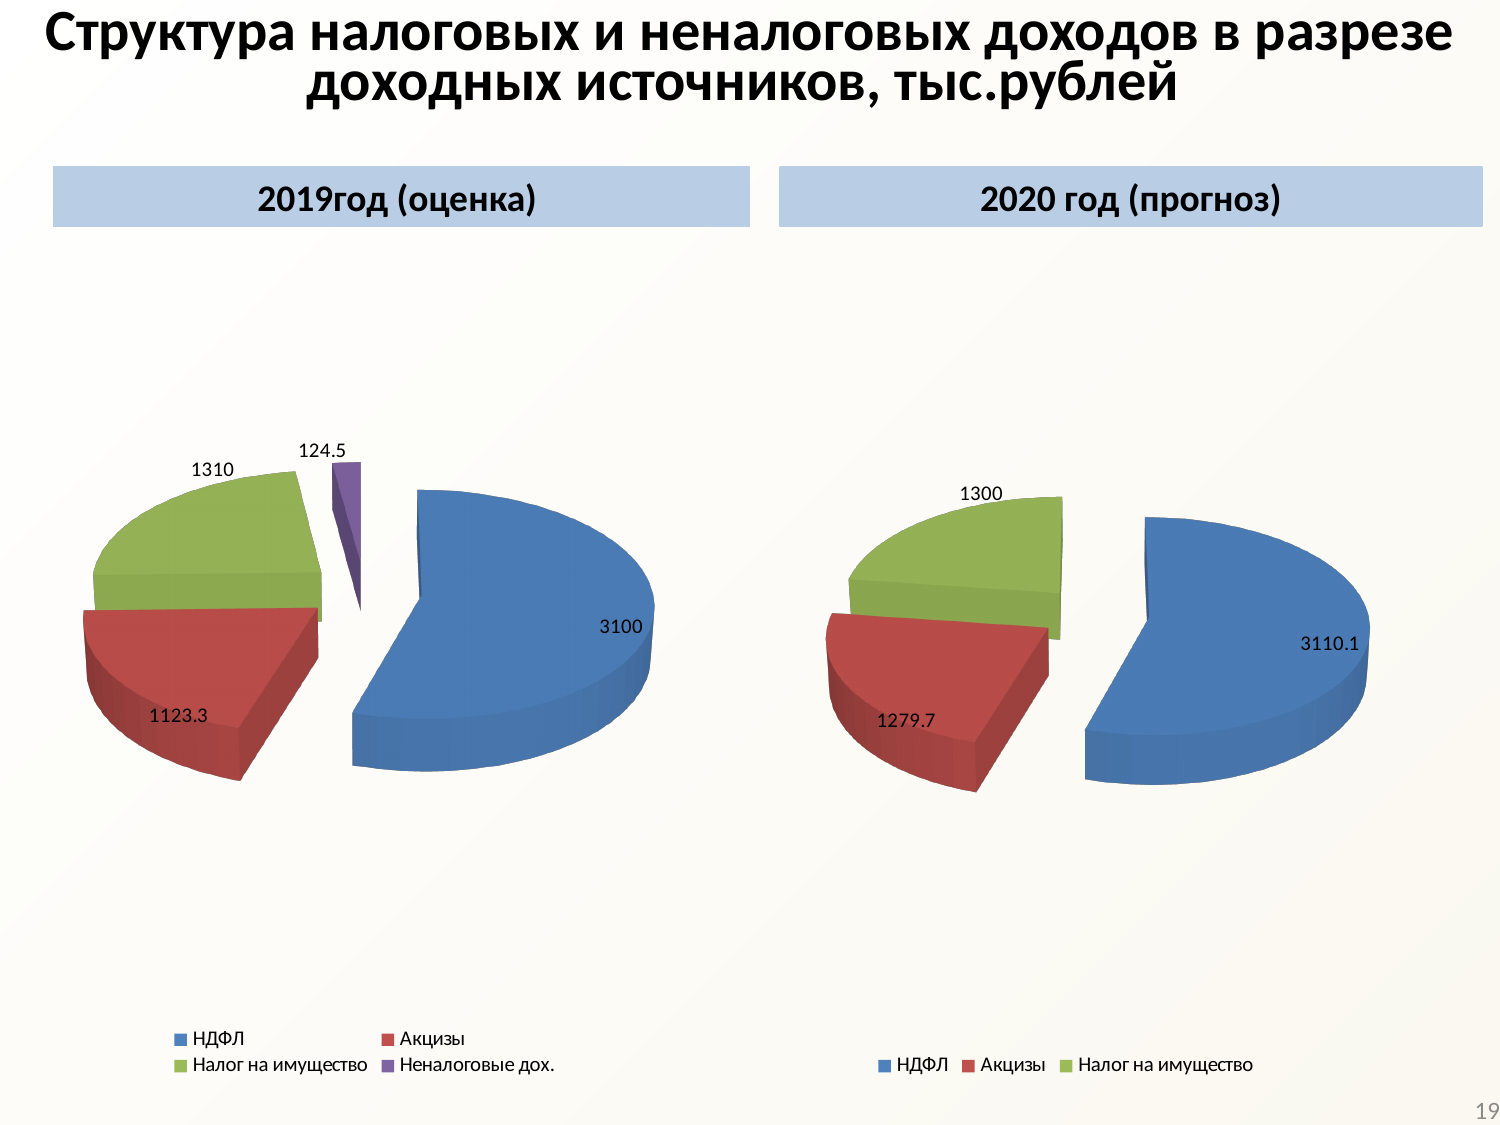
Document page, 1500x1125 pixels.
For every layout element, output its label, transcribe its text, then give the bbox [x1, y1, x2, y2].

text_box 2020 год (прогноз) [779, 166, 1483, 227]
text_box 2019год (оценка) [53, 166, 750, 227]
text_box Структура налоговых и неналоговых доходов в разрезе доходных источников, тыс.рублей [0, 0, 1500, 120]
slide_number 19 [1149, 1094, 1500, 1125]
chart [29, 230, 1442, 1083]
